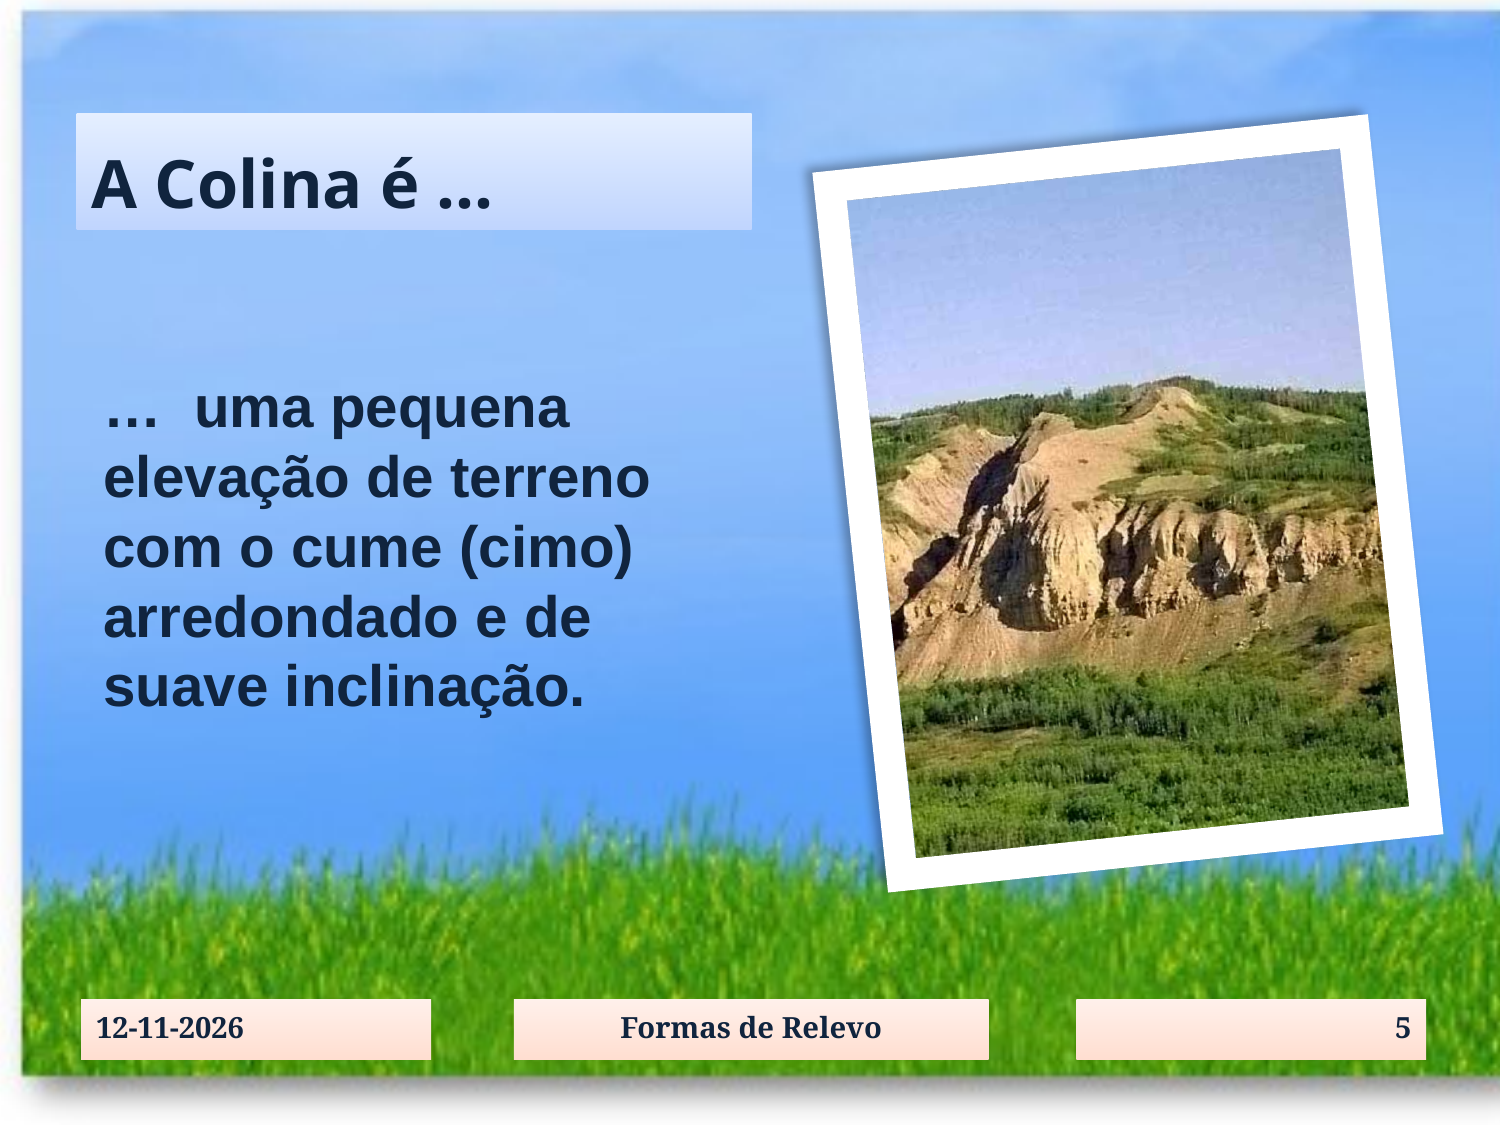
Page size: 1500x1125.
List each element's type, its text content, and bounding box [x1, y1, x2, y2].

picture [0, 0, 1500, 1125]
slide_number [81, 999, 432, 1060]
footer Formas de Relevo [513, 999, 989, 1060]
list … uma pequena elevação de terreno com o cume (cimo) arredondado e de suave inclinação. [88, 361, 727, 752]
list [879, 172, 1377, 835]
slide_number 5 [1076, 999, 1427, 1060]
title A Colina é … [76, 113, 752, 230]
